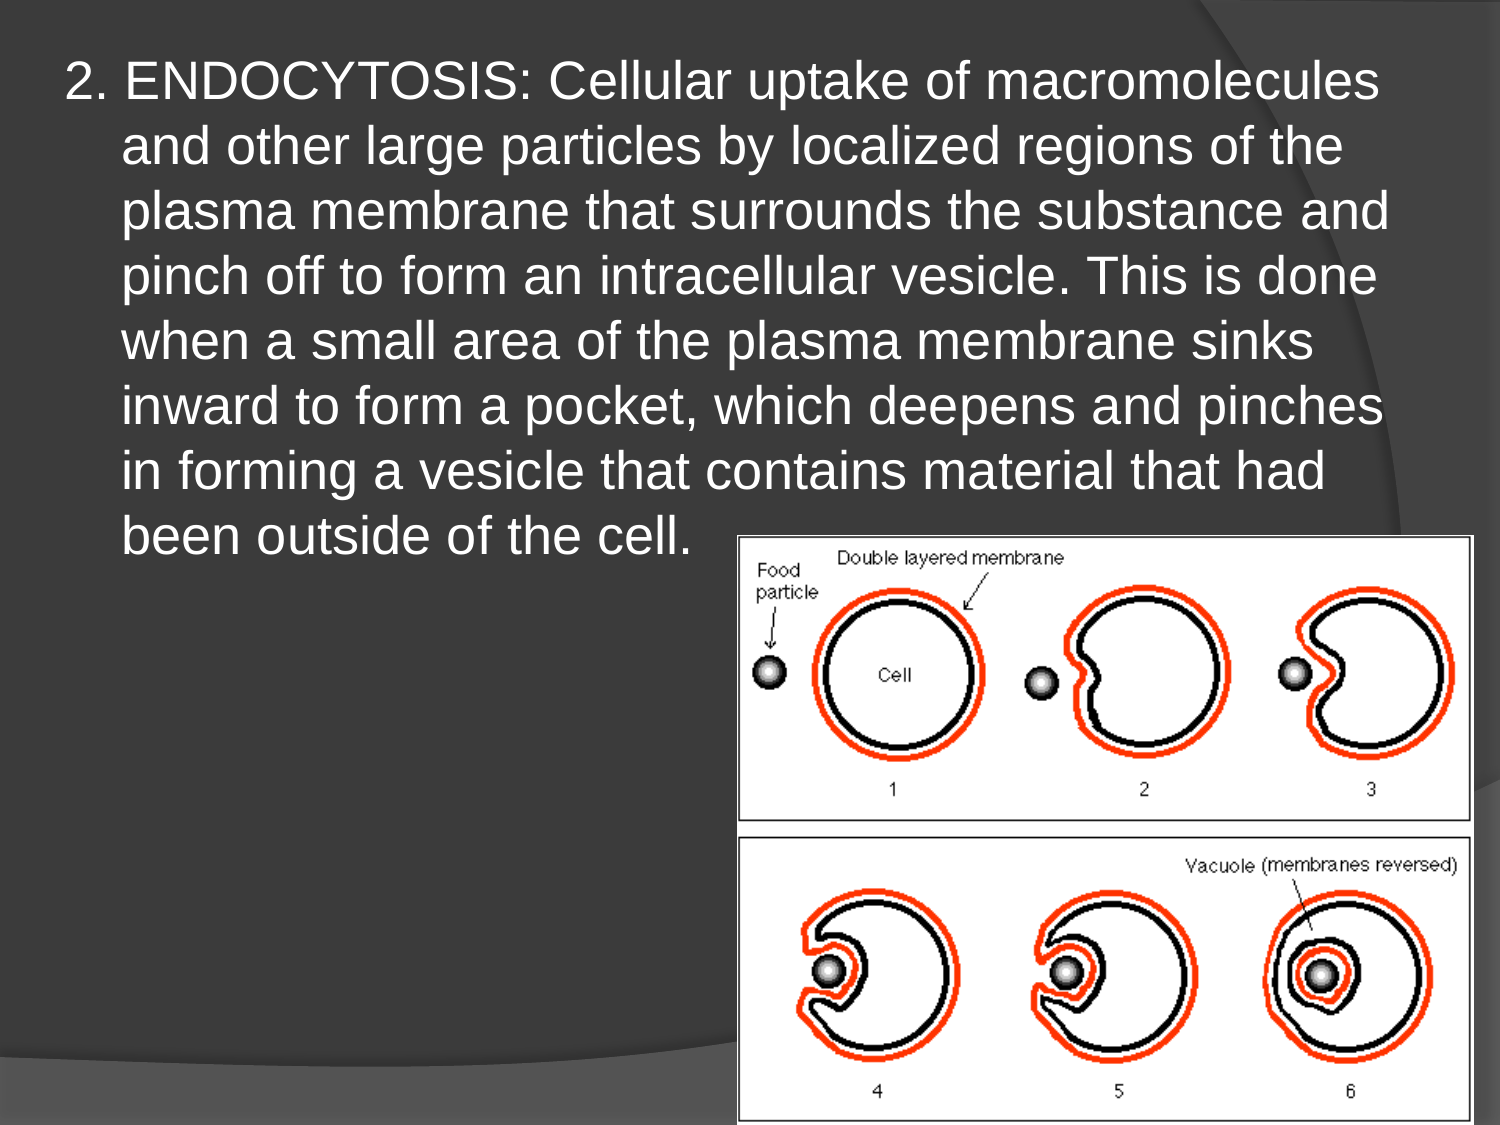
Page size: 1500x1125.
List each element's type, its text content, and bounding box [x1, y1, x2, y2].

list 2. ENDOCYTOSIS: Cellular uptake of macromolecules and other large particles by localized regions of the plasma membrane that surrounds the substance and pinch off to form an intracellular vesicle. This is done when a small area of the plasma membrane sinks inward to form a pocket, which deepens and pinches in forming a vesicle that contains material that had been outside of the cell. [50, 37, 1438, 625]
picture [737, 535, 1474, 1125]
